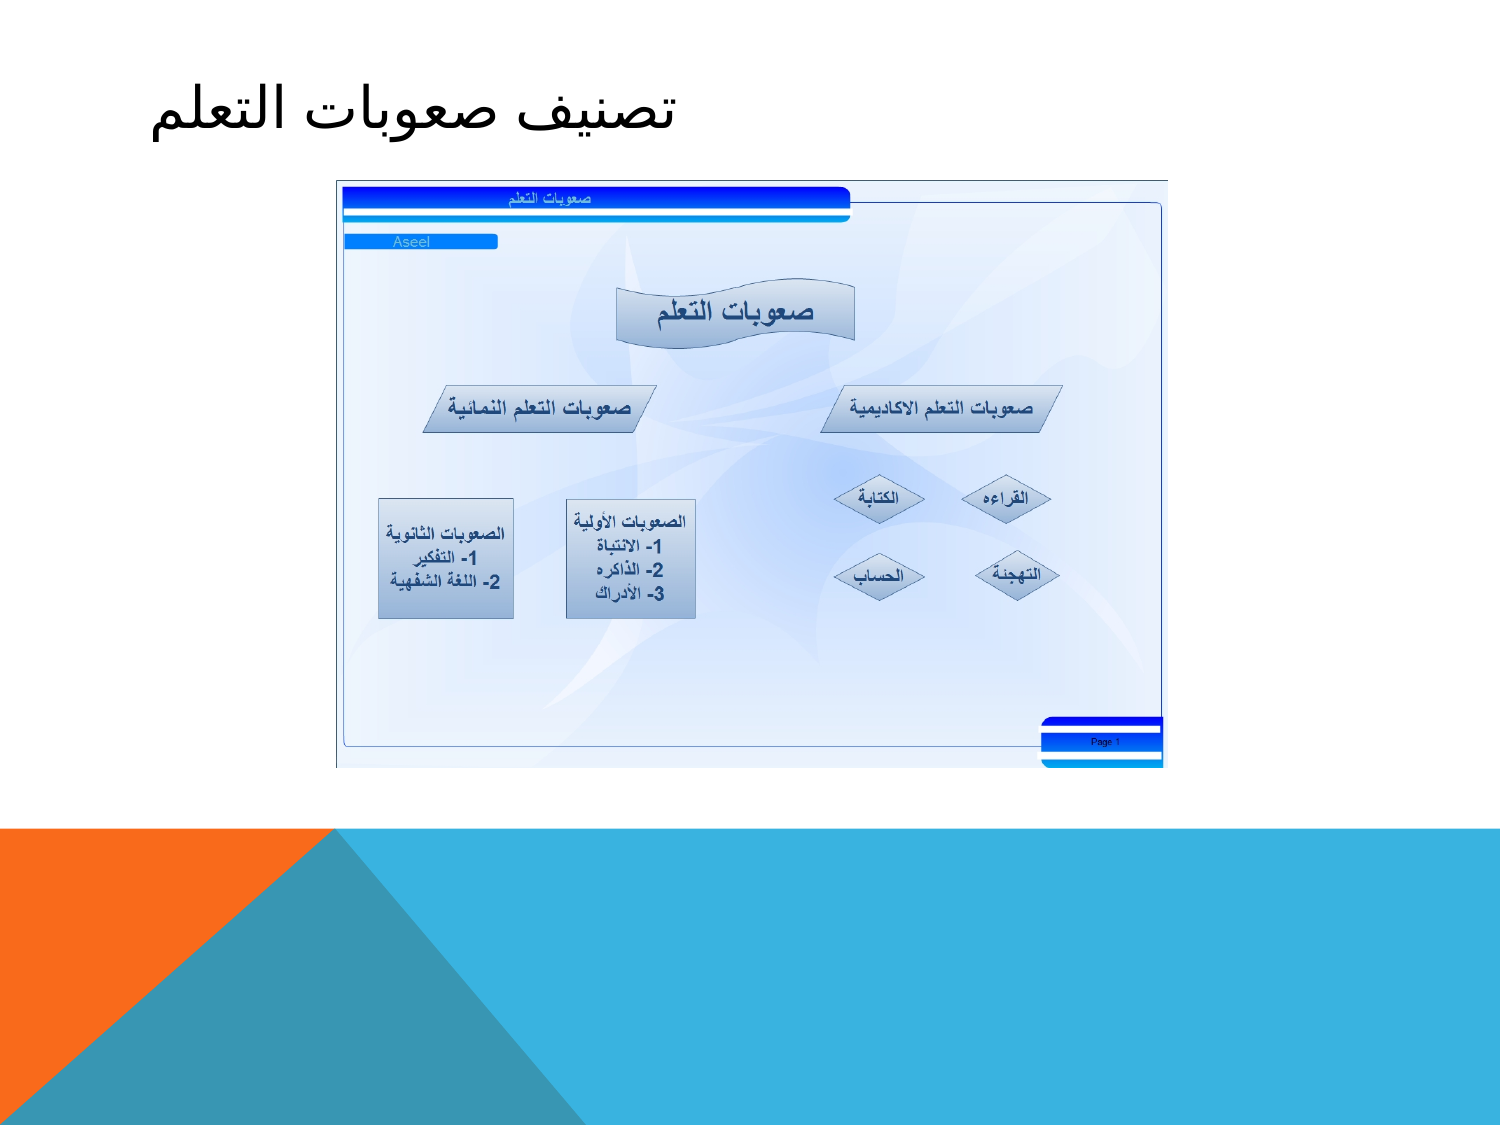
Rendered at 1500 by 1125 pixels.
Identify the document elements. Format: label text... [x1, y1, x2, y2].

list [336, 180, 1168, 768]
title تصنيف صعوبات التعلم [134, 59, 1369, 150]
